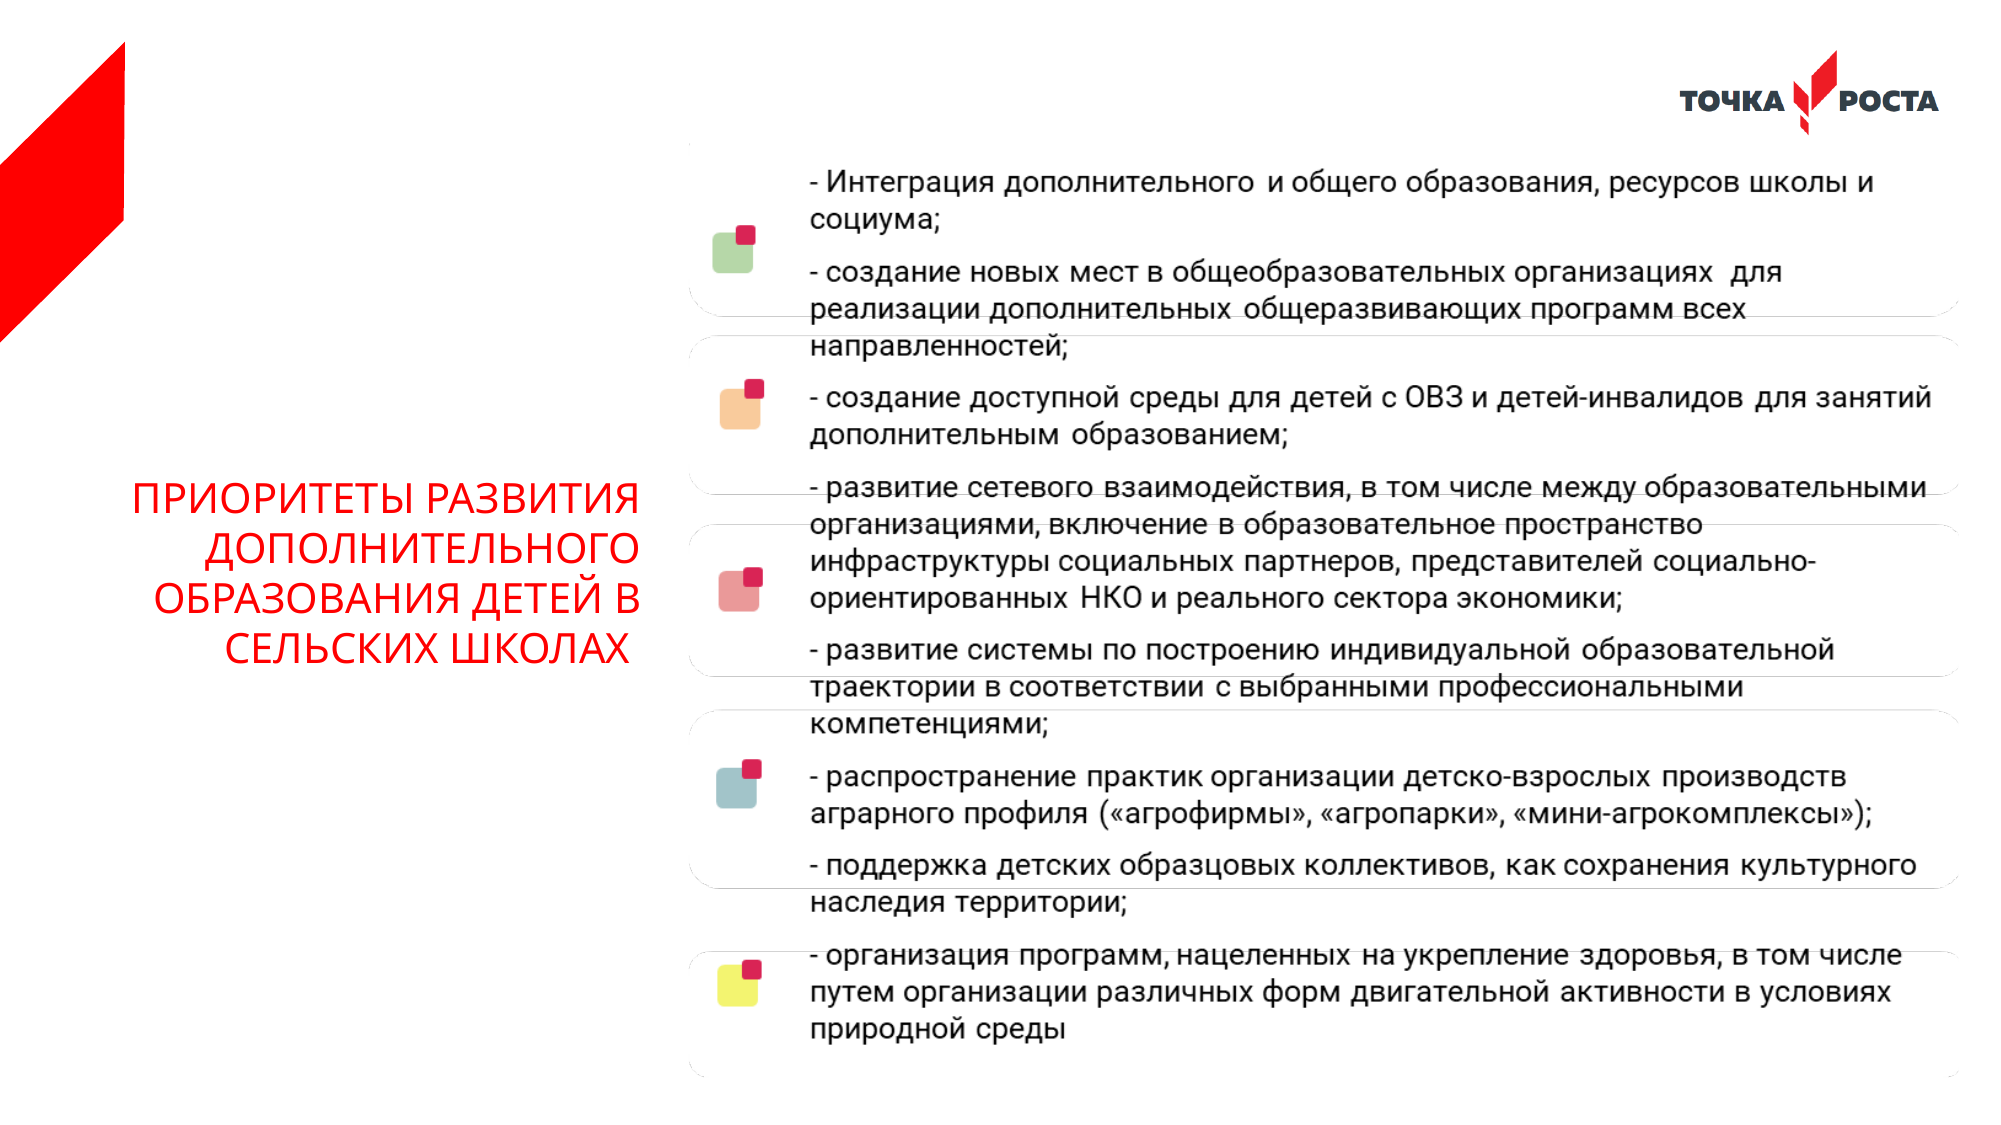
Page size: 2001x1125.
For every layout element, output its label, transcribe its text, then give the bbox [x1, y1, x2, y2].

text_box ПРИОРИТЕТЫ РАЗВИТИЯ ДОПОЛНИТЕЛЬНОГО ОБРАЗОВАНИЯ ДЕТЕЙ В СЕЛЬСКИХ ШКОЛАХ [38, 457, 657, 692]
picture [687, 42, 1959, 1078]
